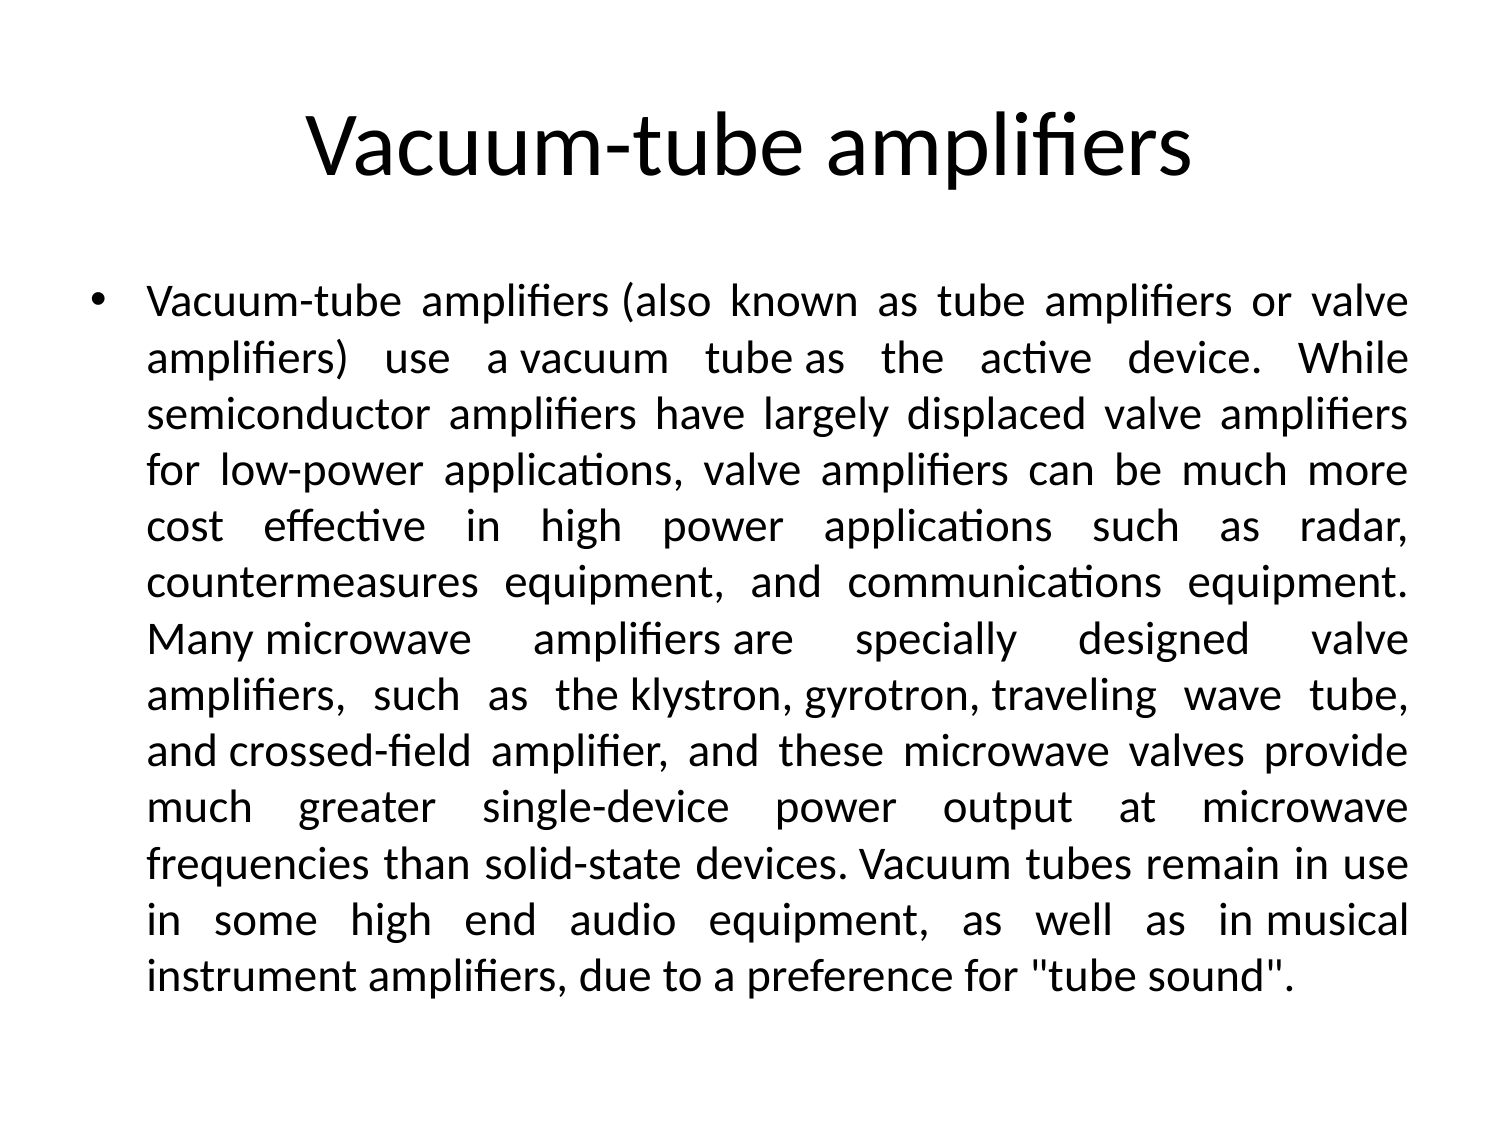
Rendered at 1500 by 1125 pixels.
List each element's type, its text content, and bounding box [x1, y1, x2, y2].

title Vacuum-tube amplifiers [75, 45, 1425, 233]
list Vacuum-tube amplifiers (also known as tube amplifiers or valve amplifiers) use a vacuum tube as the active device. While semiconductor amplifiers have largely displaced valve amplifiers for low-power applications, valve amplifiers can be much more cost effective in high power applications such as radar, countermeasures equipment, and communications equipment. Many microwave amplifiers are specially designed valve amplifiers, such as the klystron, gyrotron, traveling wave tube, and crossed-field amplifier, and these microwave valves provide much greater single-device power output at microwave frequencies than solid-state devices. Vacuum tubes remain in use in some high end audio equipment, as well as in musical instrument amplifiers, due to a preference for "tube sound". [75, 262, 1425, 1005]
